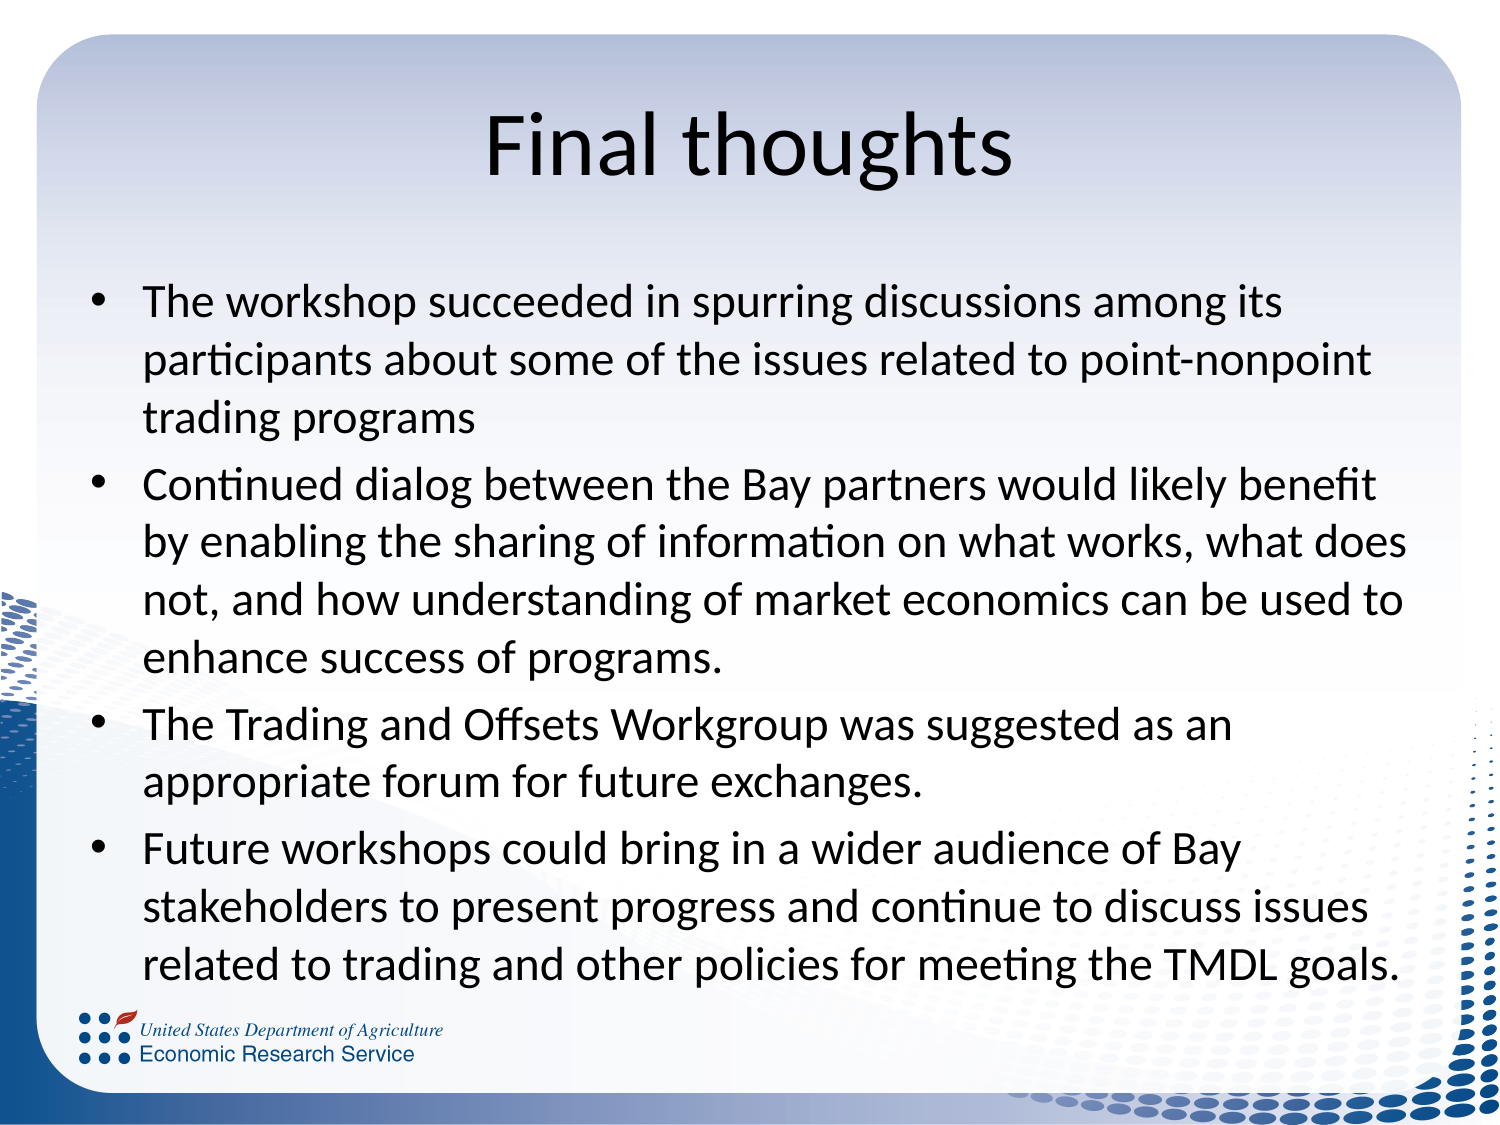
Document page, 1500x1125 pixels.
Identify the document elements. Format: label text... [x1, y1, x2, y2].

picture [0, 0, 1500, 1125]
title Final thoughts [75, 45, 1425, 233]
list The workshop succeeded in spurring discussions among its participants about some of the issues related to point-nonpoint trading programs Continued dialog between the Bay partners would likely benefit by enabling the sharing of information on what works, what does not, and how understanding of market economics can be used to enhance success of programs. The Trading and Offsets Workgroup was suggested as an appropriate forum for future exchanges. Future workshops could bring in a wider audience of Bay stakeholders to present progress and continue to discuss issues related to trading and other policies for meeting the TMDL goals. [75, 262, 1425, 1005]
